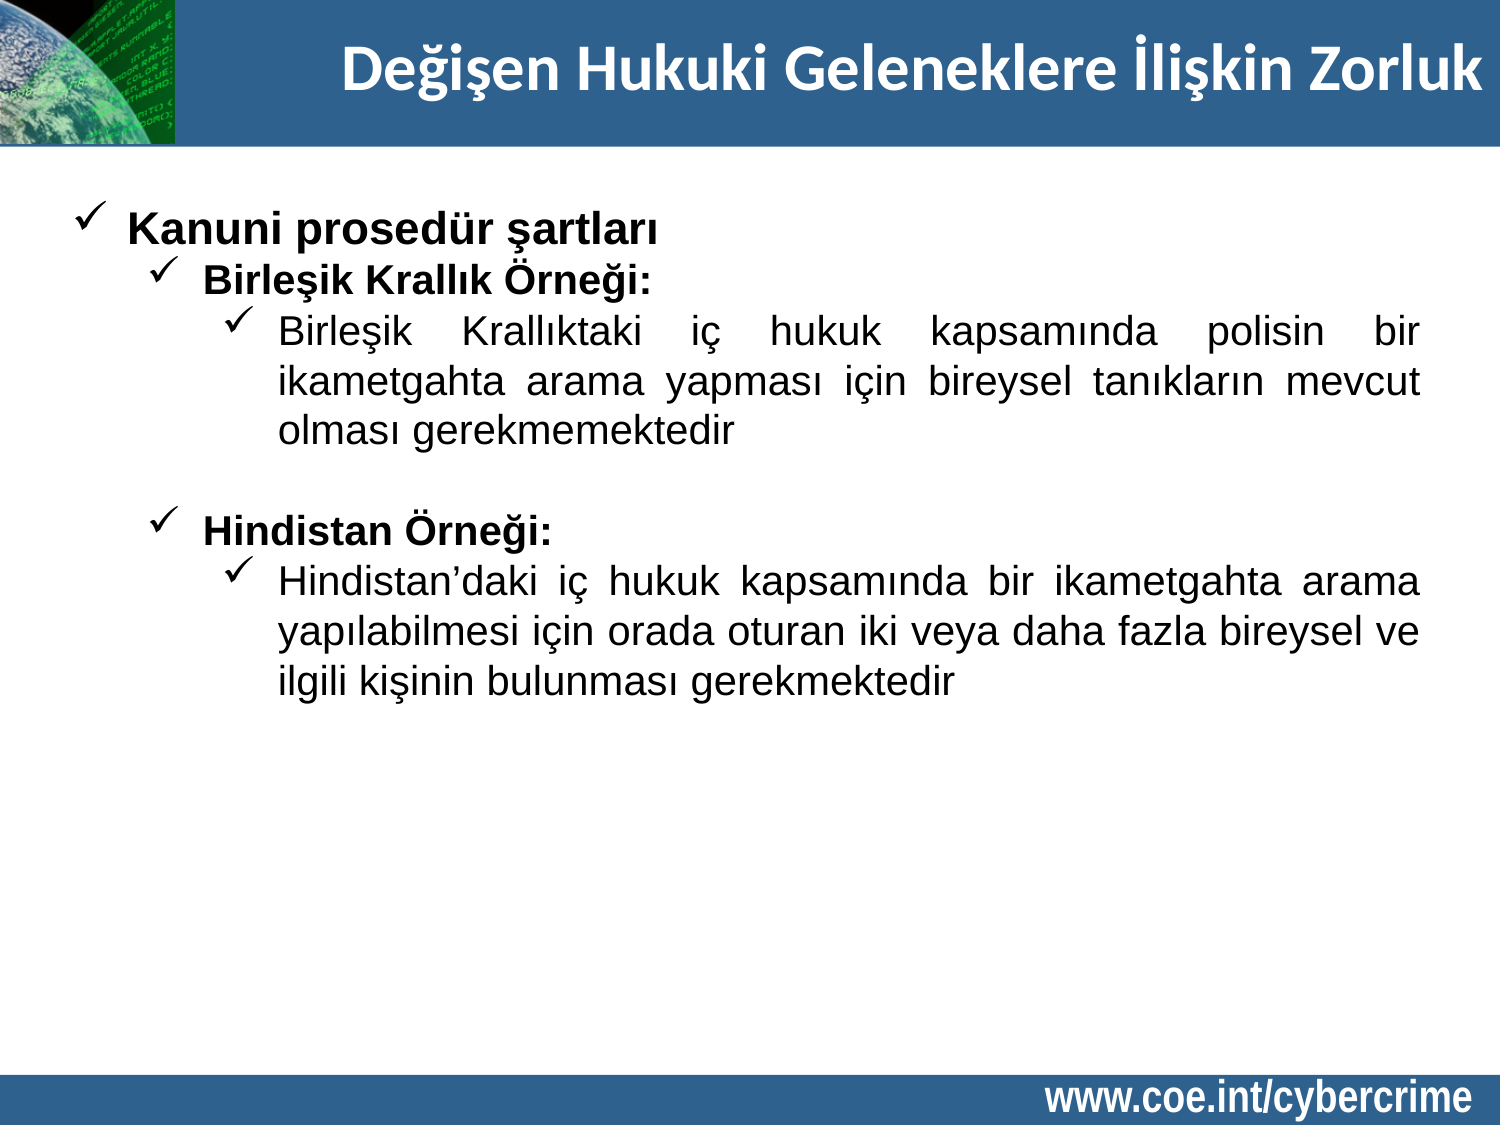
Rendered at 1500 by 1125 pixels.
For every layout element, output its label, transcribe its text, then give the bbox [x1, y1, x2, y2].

text_box Kanuni prosedür şartları Birleşik Krallık Örneği: Birleşik Krallıktaki iç hukuk kapsamında polisin bir ikametgahta arama yapması için bireysel tanıkların mevcut olması gerekmemektedir Hindistan Örneği: Hindistan’daki iç hukuk kapsamında bir ikametgahta arama yapılabilmesi için orada oturan iki veya daha fazla bireysel ve ilgili kişinin bulunması gerekmektedir [56, 190, 1436, 861]
picture [0, 0, 175, 144]
text_box [0, 1073, 1030, 1125]
text_box www.coe.int/cybercrime [1030, 1059, 1500, 1125]
text_box Değişen Hukuki Geleneklere İlişkin Zorluk [177, 0, 1500, 149]
